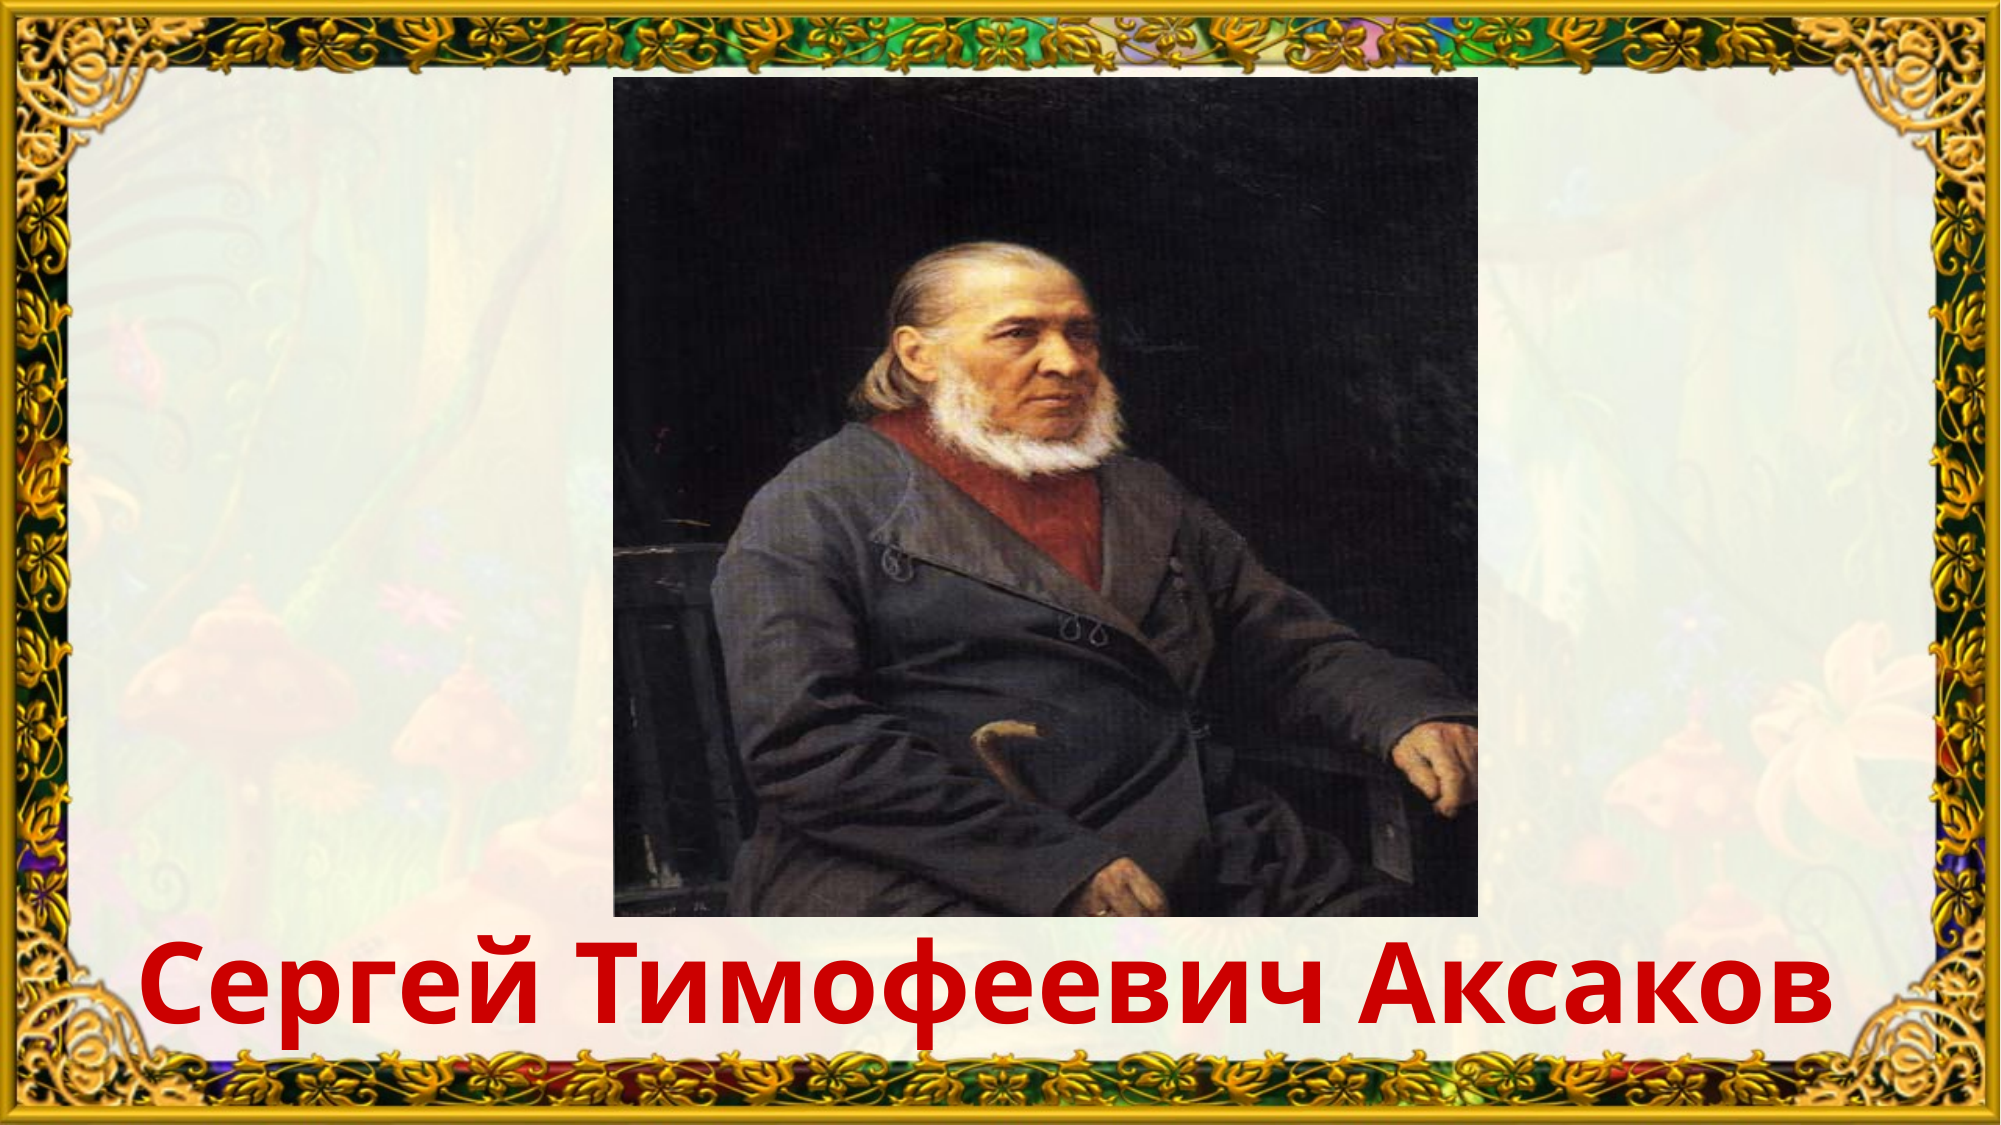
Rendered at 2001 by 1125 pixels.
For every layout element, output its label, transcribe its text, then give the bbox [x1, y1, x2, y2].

picture [0, 0, 2001, 1125]
title Сергей Тимофеевич Аксаков [86, 893, 1887, 1081]
